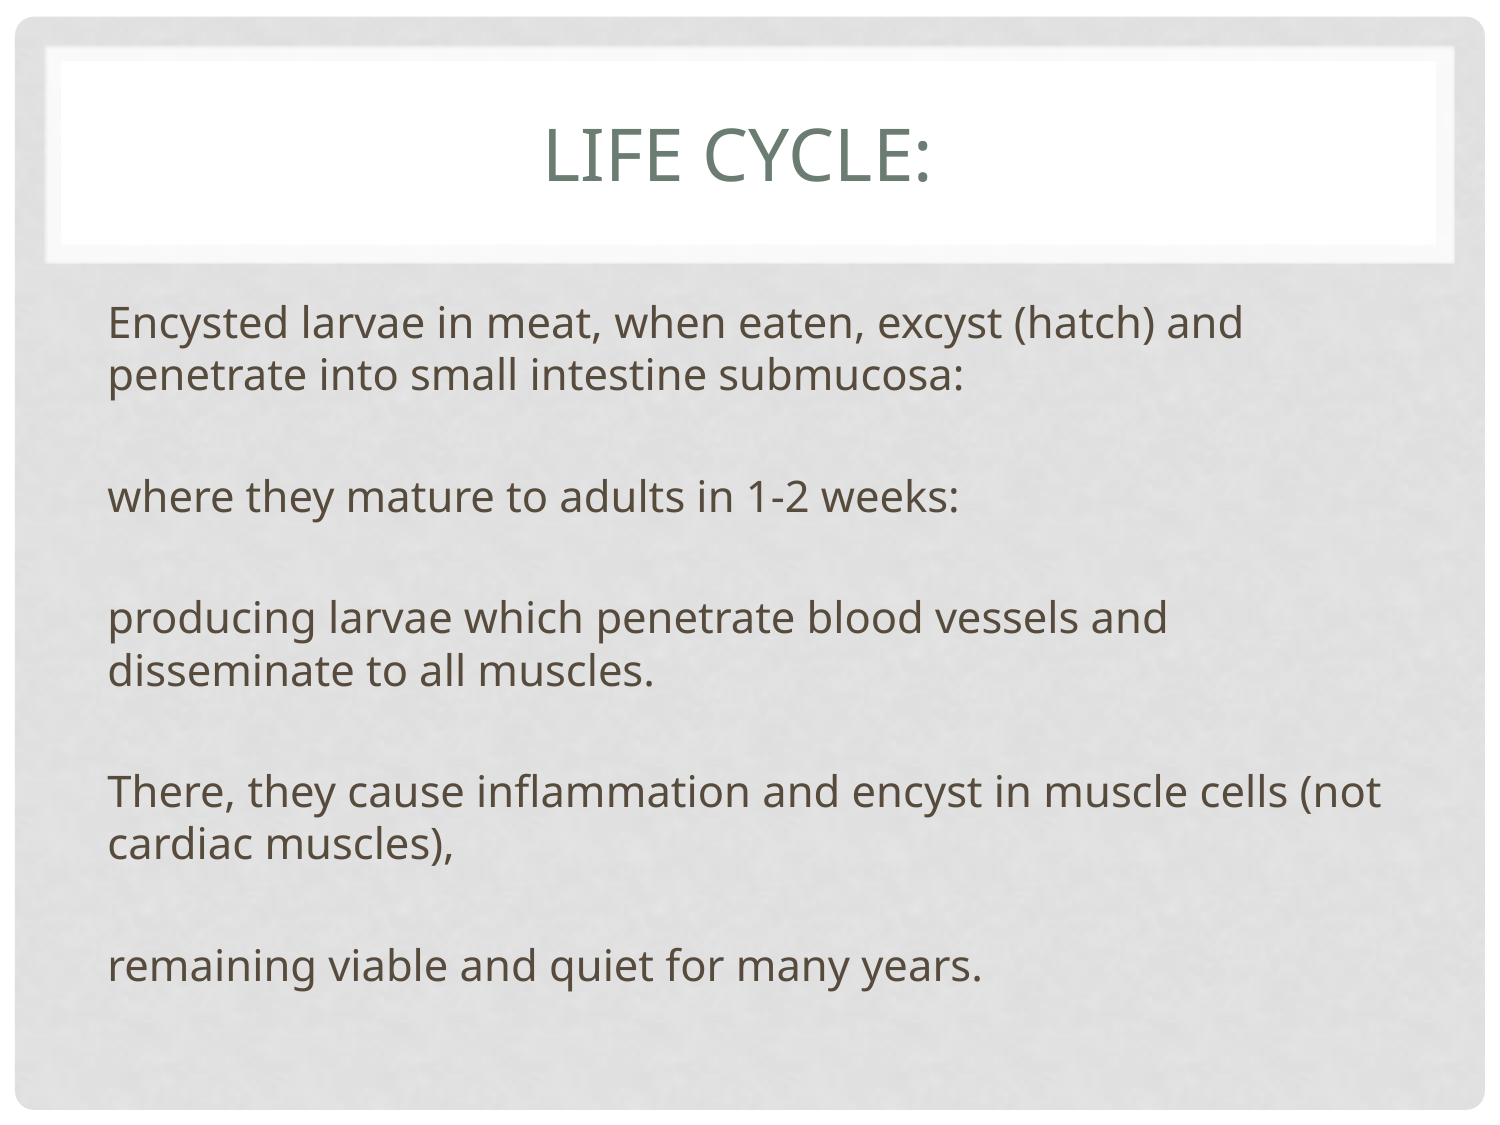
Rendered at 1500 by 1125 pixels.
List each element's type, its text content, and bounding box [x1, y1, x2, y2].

list Encysted larvae in meat, when eaten, excyst (hatch) and penetrate into small intestine submucosa: where they mature to adults in 1-2 weeks: producing larvae which penetrate blood vessels and disseminate to all muscles. There, they cause inflammation and encyst in muscle cells (not cardiac muscles), remaining viable and quiet for many years. [75, 287, 1425, 1005]
title Life cycle: [69, 66, 1425, 238]
